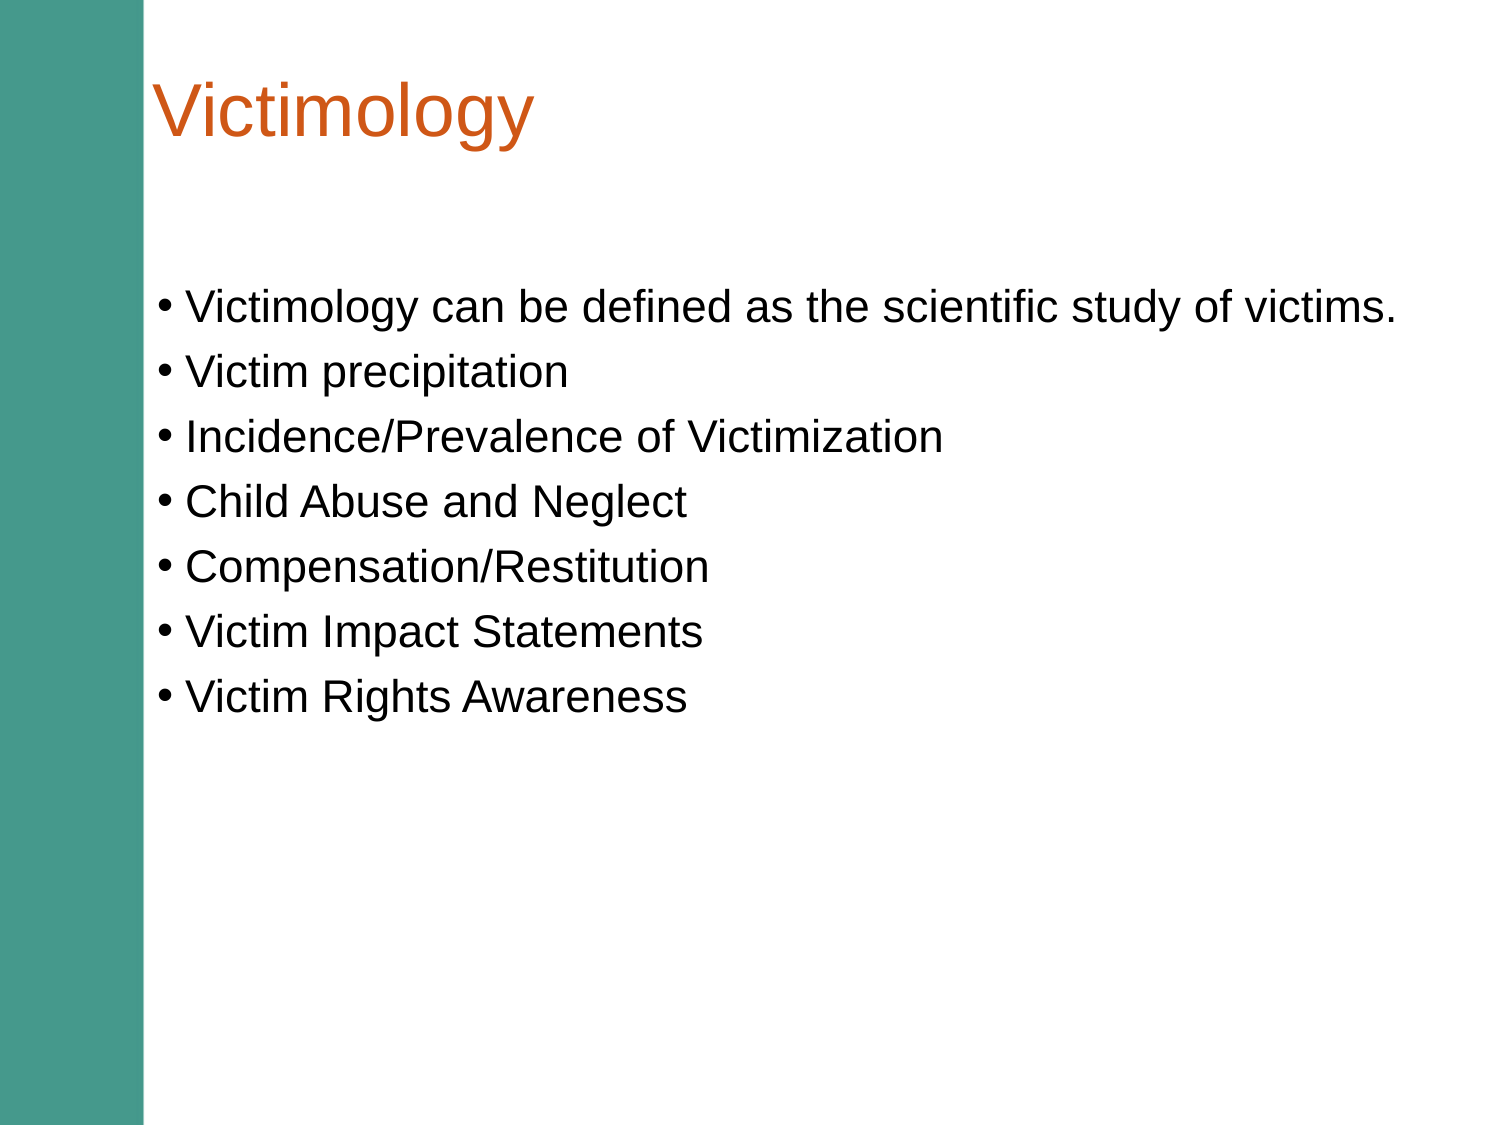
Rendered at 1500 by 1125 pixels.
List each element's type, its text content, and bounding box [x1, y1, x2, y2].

picture [0, 0, 1500, 1125]
title Victimology [137, 37, 1432, 188]
list Victimology can be defined as the scientific study of victims. Victim precipitation Incidence/Prevalence of Victimization Child Abuse and Neglect Compensation/Restitution Victim Impact Statements Victim Rights Awareness [142, 275, 1436, 989]
